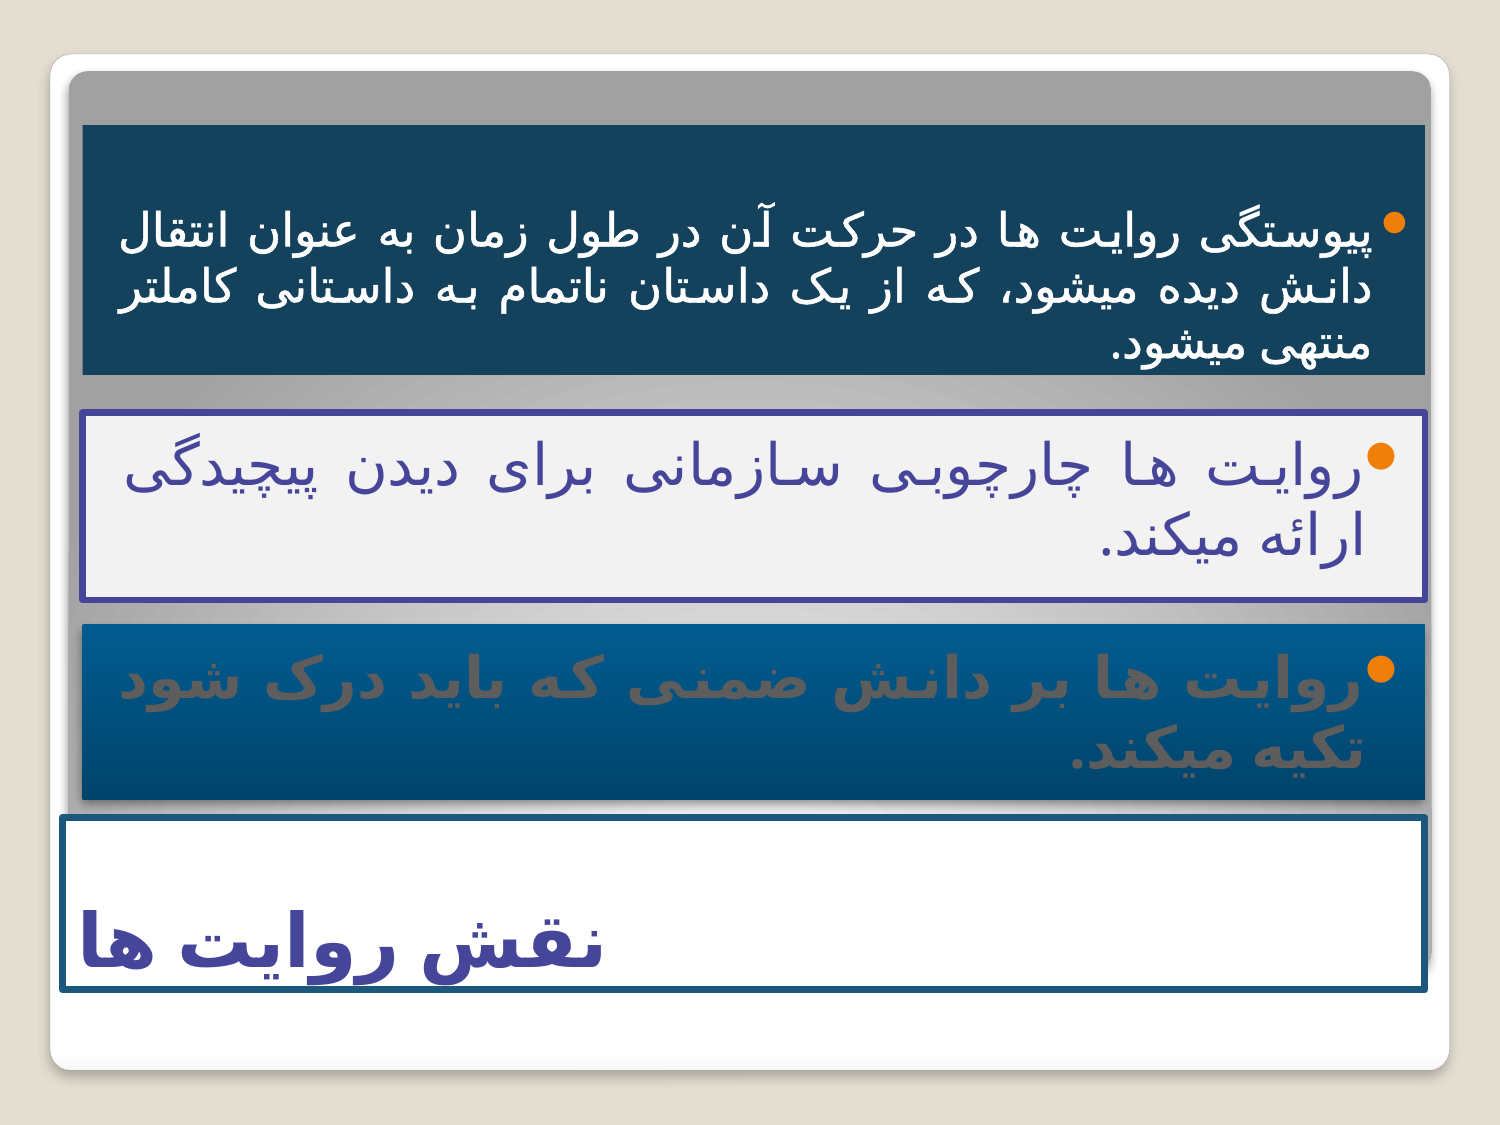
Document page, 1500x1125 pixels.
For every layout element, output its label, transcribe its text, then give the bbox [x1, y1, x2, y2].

list پیوستگی روایت ها در حرکت آن در طول زمان به عنوان انتقال دانش دیده می‏شود، که از یک داستان ناتمام به داستانی کامل‏تر منتهی می­شود. [82, 125, 1425, 375]
text_box روایت ها بر دانش ضمنی که باید درک شود تکیه می‏کند. [82, 624, 1425, 800]
title نقش روایت ها [59, 814, 1428, 993]
text_box روایت ها چارچوبی سازمانی برای دیدن پیچیدگی ارائه می‏کند. [82, 412, 1425, 600]
